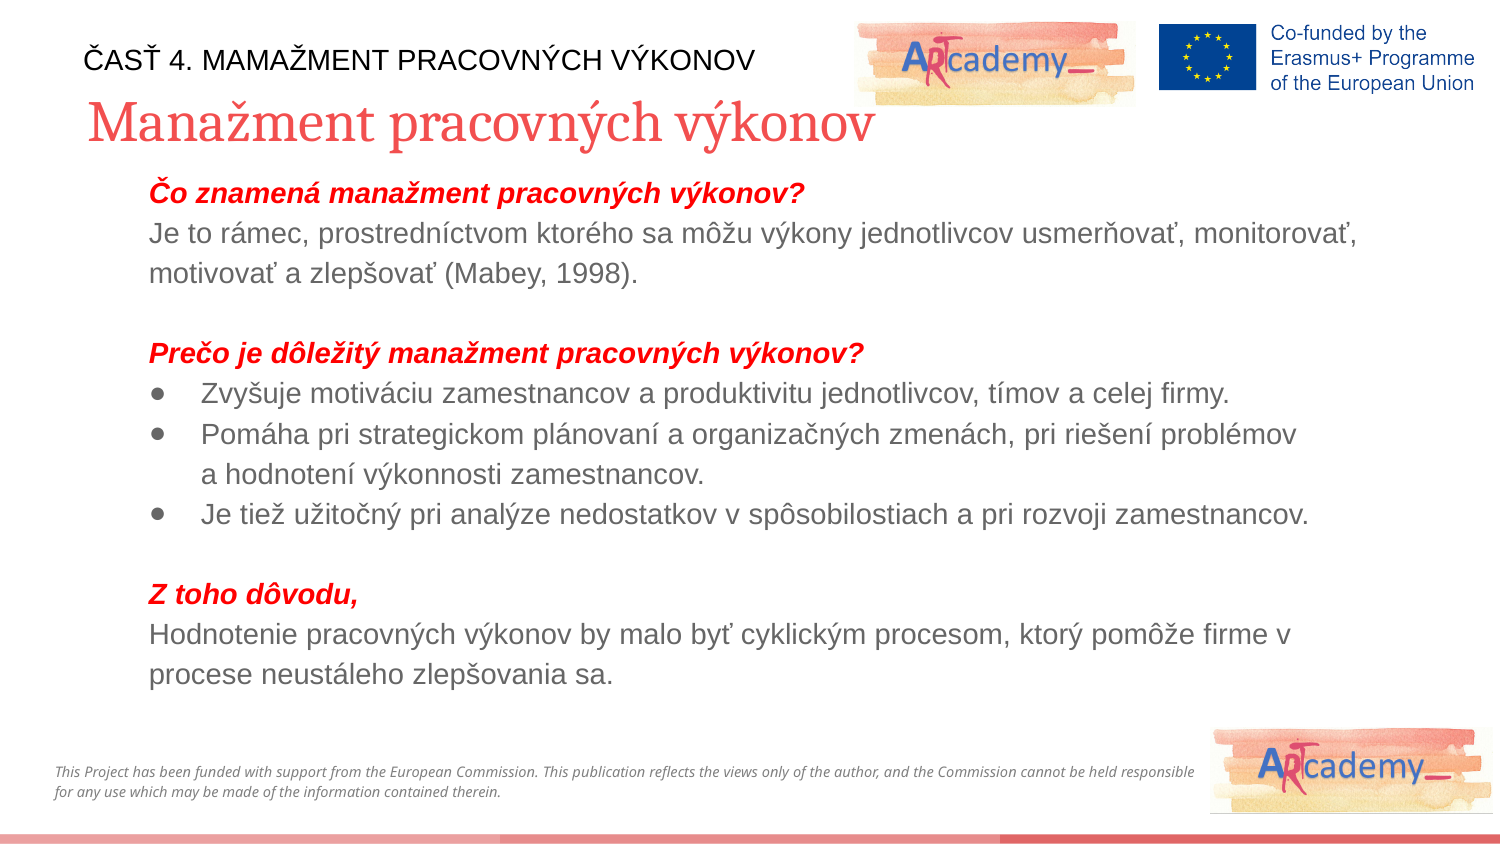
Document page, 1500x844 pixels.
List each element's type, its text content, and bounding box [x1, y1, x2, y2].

picture [854, 2, 1137, 138]
list Čo znamená manažment pracovných výkonov? Je to rámec, prostredníctvom ktorého sa môžu výkony jednotlivcov usmerňovať, monitorovať, motivovať a zlepšovať (Mabey, 1998). Prečo je dôležitý manažment pracovných výkonov? Zvyšuje motiváciu zamestnancov a produktivitu jednotlivcov, tímov a celej firmy. Pomáha pri strategickom plánovaní a organizačných zmenách, pri riešení problémov a hodnotení výkonnosti zamestnancov. Je tiež užitočný pri analýze nedostatkov v spôsobilostiach a pri rozvoji zamestnancov. Z toho dôvodu, Hodnotenie pracovných výkonov by malo byť cyklickým procesom, ktorý pomôže firme v procese neustáleho zlepšovania sa. [110, 153, 1394, 701]
text_box This Project has been funded with support from the European Commission. This publication reflects the views only of the author, and the Commission cannot be held responsible for any use which may be made of the information contained therein. [39, 754, 1205, 799]
picture [1158, 24, 1474, 94]
text_box ČASŤ 4. MAMAŽMENT PRACOVNÝCH VÝKONOV [68, 33, 776, 84]
picture [1210, 709, 1493, 844]
title Manažment pracovných výkonov [39, 83, 923, 168]
